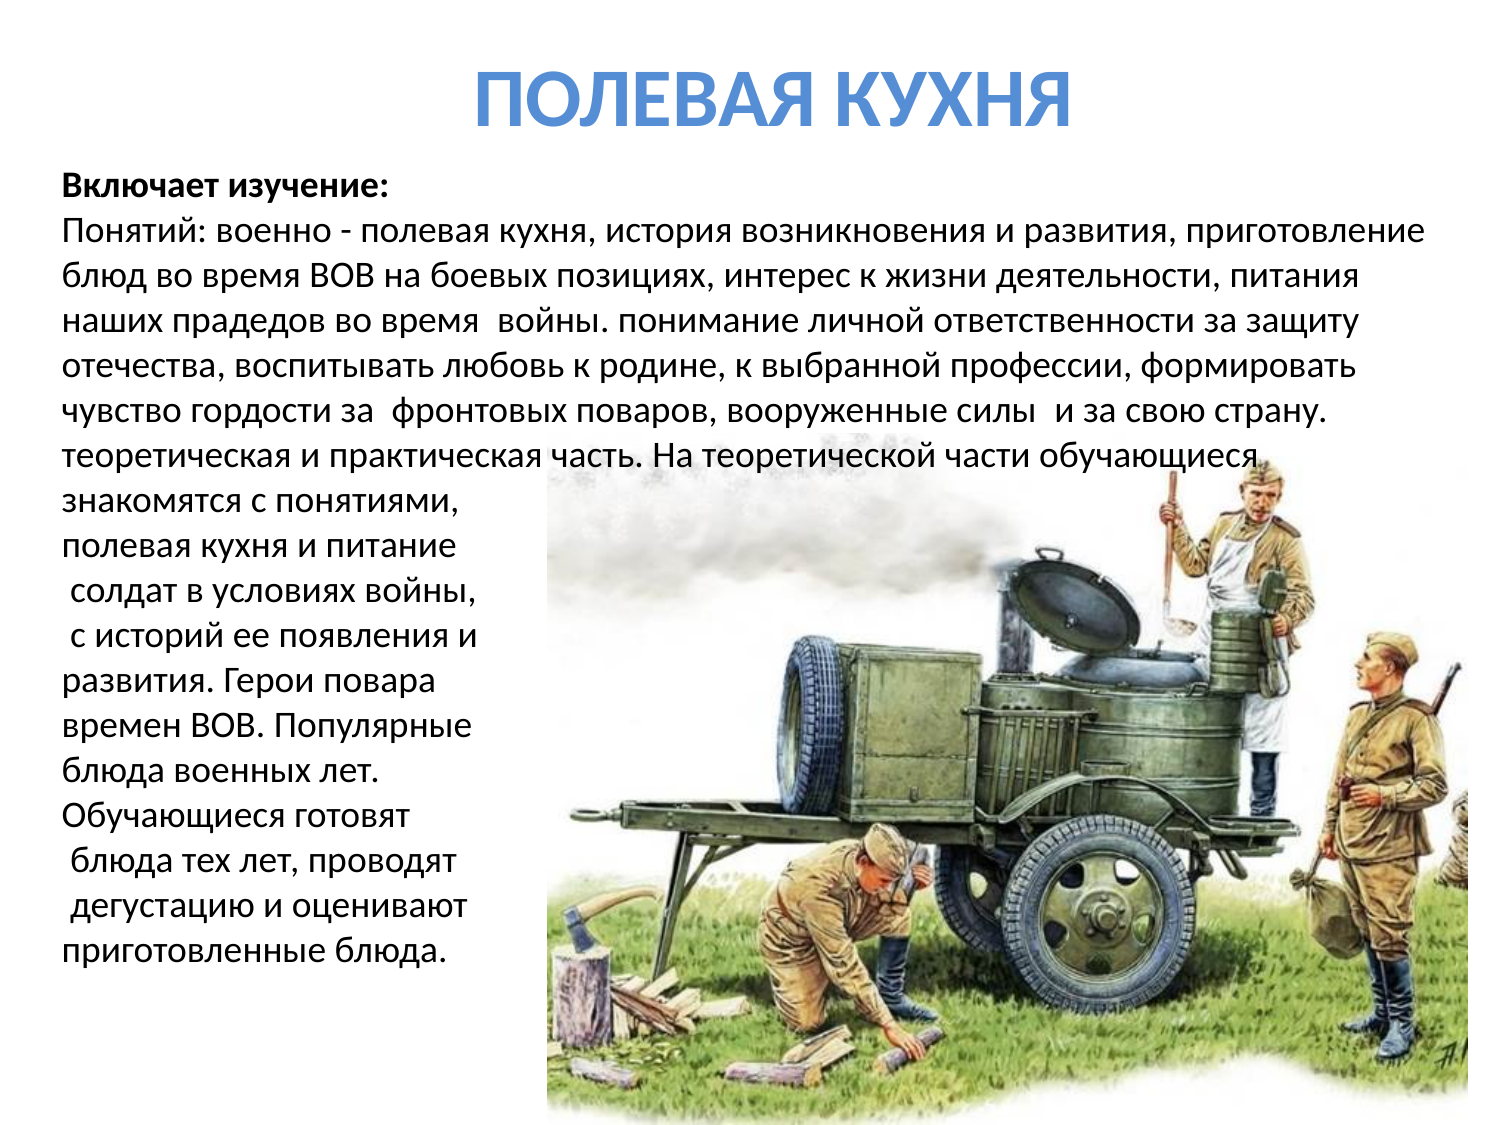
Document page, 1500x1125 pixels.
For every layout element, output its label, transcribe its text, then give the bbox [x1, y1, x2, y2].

picture [546, 433, 1468, 1125]
text_box Включает изучение: Понятий: военно - полевая кухня, история возникновения и развития, приготовление блюд во время ВОВ на боевых позициях, интерес к жизни деятельности, питания наших прадедов во время войны. понимание личной ответственности за защиту отечества, воспитывать любовь к родине, к выбранной профессии, формировать чувство гордости за фронтовых поваров, вооруженные силы и за свою страну. теоретическая и практическая часть. На теоретической части обучающиеся знакомятся с понятиями, полевая кухня и питание солдат в условиях войны, с историй ее появления и развития. Герои повара времен ВОВ. Популярные блюда военных лет. Обучающиеся готовят блюда тех лет, проводят дегустацию и оценивают приготовленные блюда. [46, 152, 1454, 978]
title Полевая кухня [257, 35, 1290, 152]
